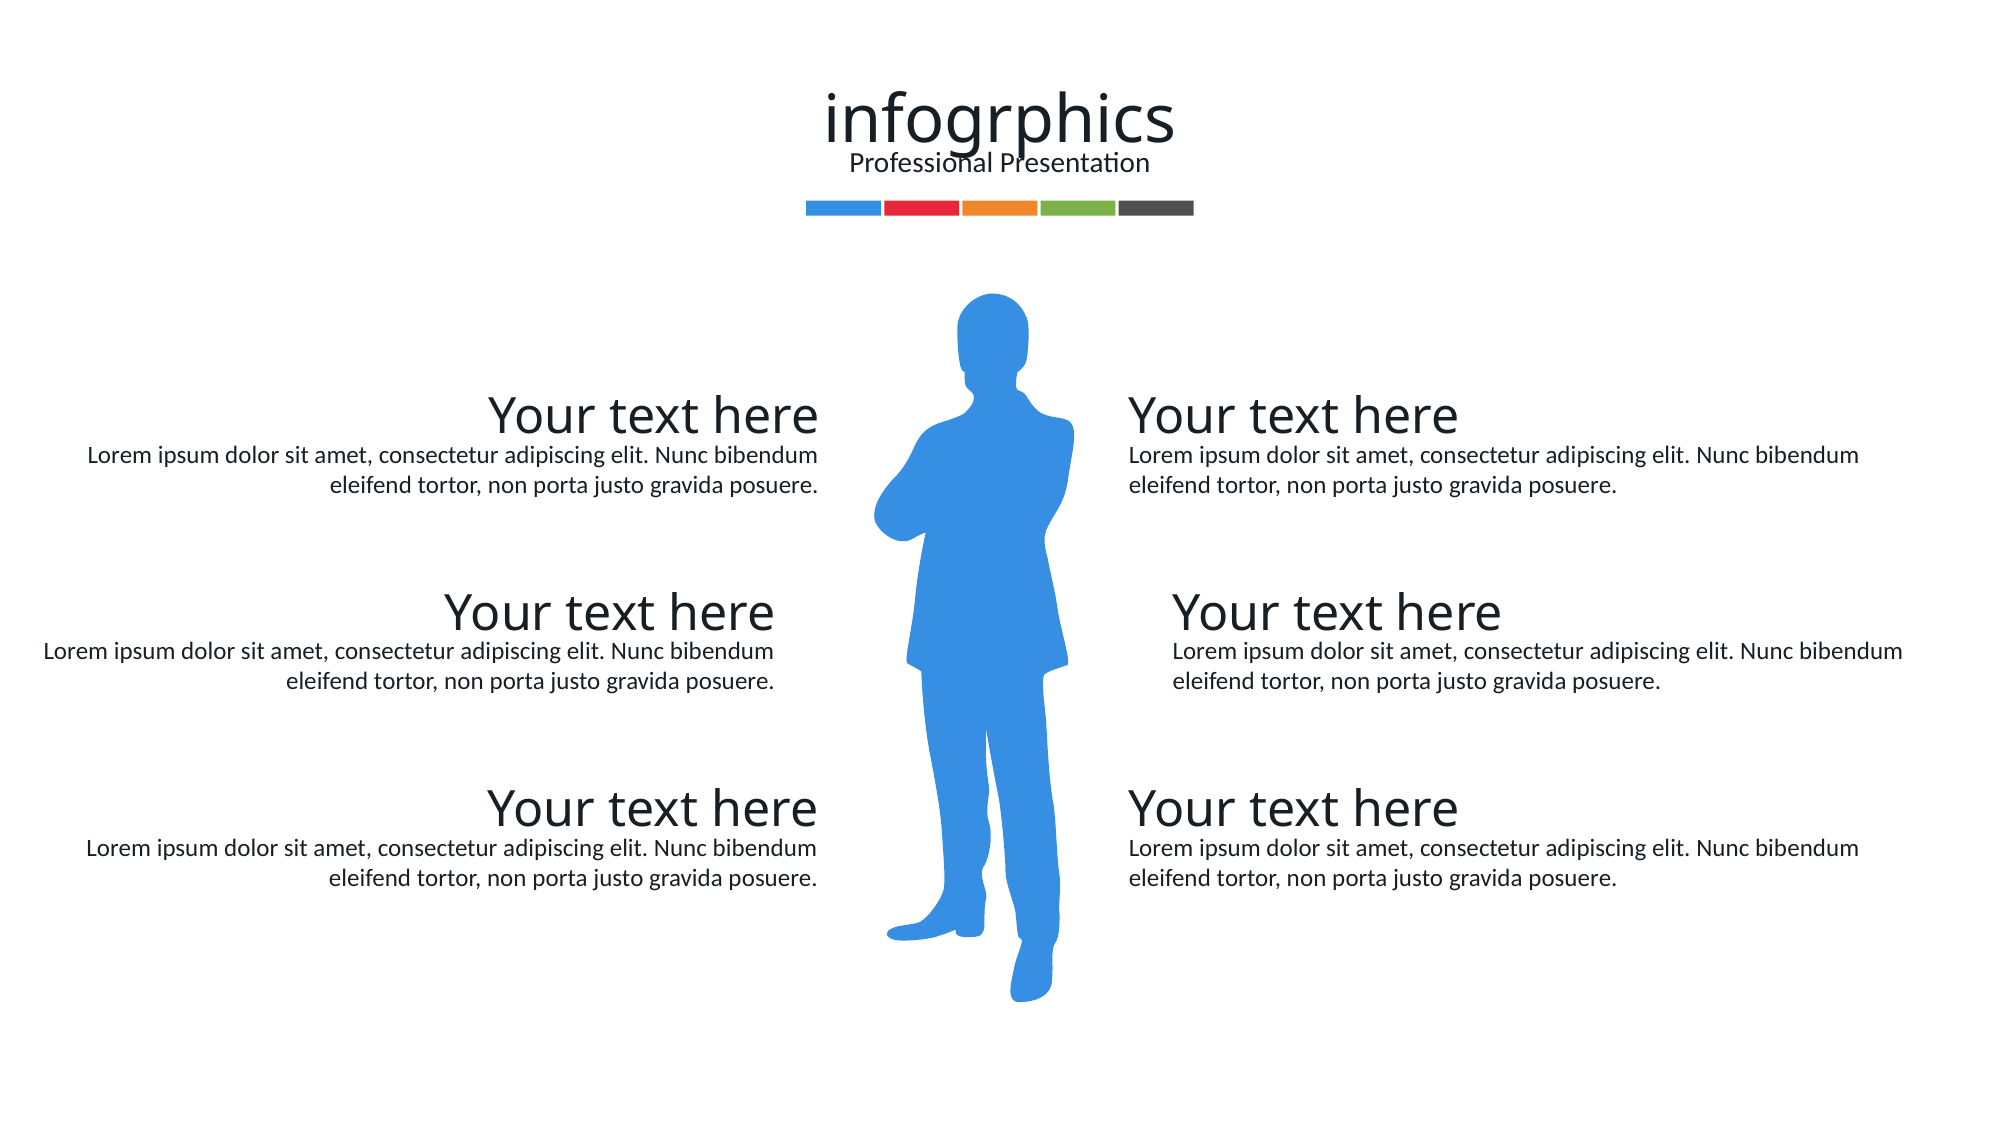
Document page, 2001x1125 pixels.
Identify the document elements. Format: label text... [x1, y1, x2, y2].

text_box Lorem ipsum dolor sit amet, consectetur adipiscing elit. Nunc bibendum eleifend tortor, non porta justo gravida posuere. [25, 844, 834, 899]
text_box Your text here [0, 572, 791, 648]
text_box Lorem ipsum dolor sit amet, consectetur adipiscing elit. Nunc bibendum eleifend tortor, non porta justo gravida posuere. [1114, 844, 1922, 899]
text_box Lorem ipsum dolor sit amet, consectetur adipiscing elit. Nunc bibendum eleifend tortor, non porta justo gravida posuere. [0, 648, 791, 702]
text_box Your text here [1157, 572, 1966, 648]
text_box Lorem ipsum dolor sit amet, consectetur adipiscing elit. Nunc bibendum eleifend tortor, non porta justo gravida posuere. [1157, 648, 1966, 702]
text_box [0, 68, 2000, 216]
text_box Lorem ipsum dolor sit amet, consectetur adipiscing elit. Nunc bibendum eleifend tortor, non porta justo gravida posuere. [1114, 452, 1922, 506]
text_box Your text here [26, 376, 835, 452]
text_box Your text here [25, 768, 834, 844]
text_box Your text here [1114, 376, 1922, 452]
text_box Lorem ipsum dolor sit amet, consectetur adipiscing elit. Nunc bibendum eleifend tortor, non porta justo gravida posuere. [26, 452, 835, 506]
text_box Your text here [1114, 768, 1922, 844]
